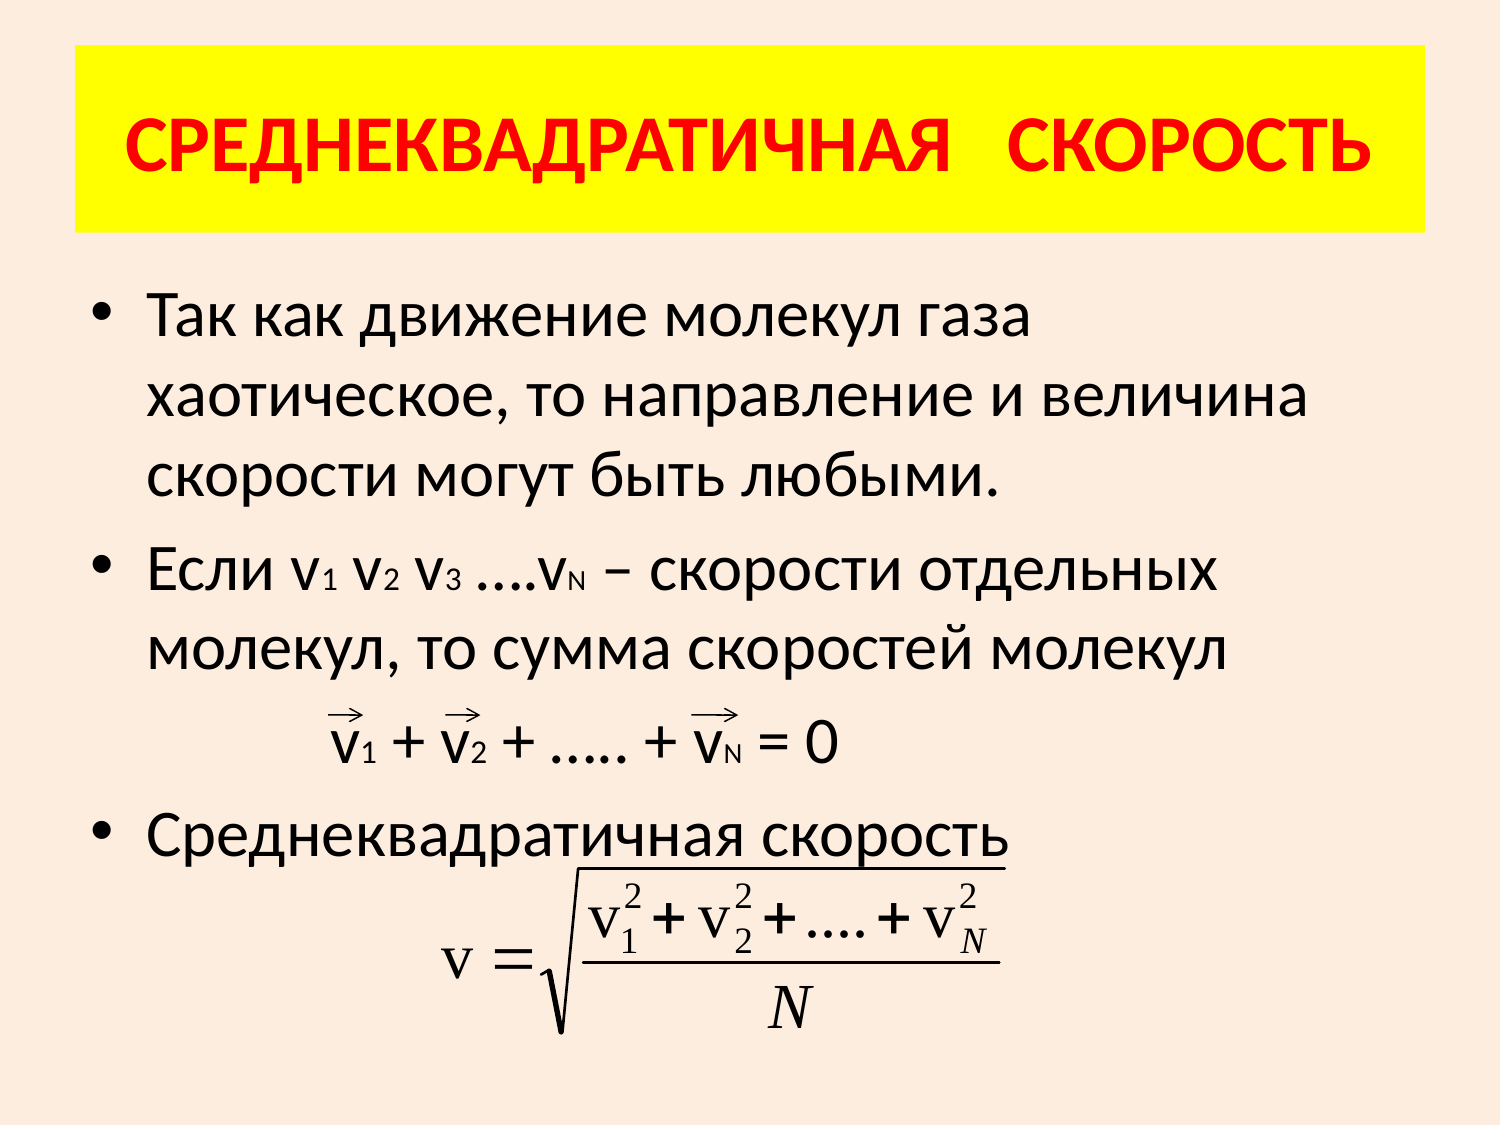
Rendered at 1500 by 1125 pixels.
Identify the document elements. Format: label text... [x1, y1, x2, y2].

list Так как движение молекул газа хаотическое, то направление и величина скорости могут быть любыми. Если v1 v2 v3 ….vN – скорости отдельных молекул, то сумма скоростей молекул v1 + v2 + ….. + vN = 0 Среднеквадратичная скорость [75, 262, 1425, 1005]
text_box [430, 855, 1019, 1048]
title СРЕДНЕКВАДРАТИЧНАЯ СКОРОСТЬ [75, 45, 1425, 233]
